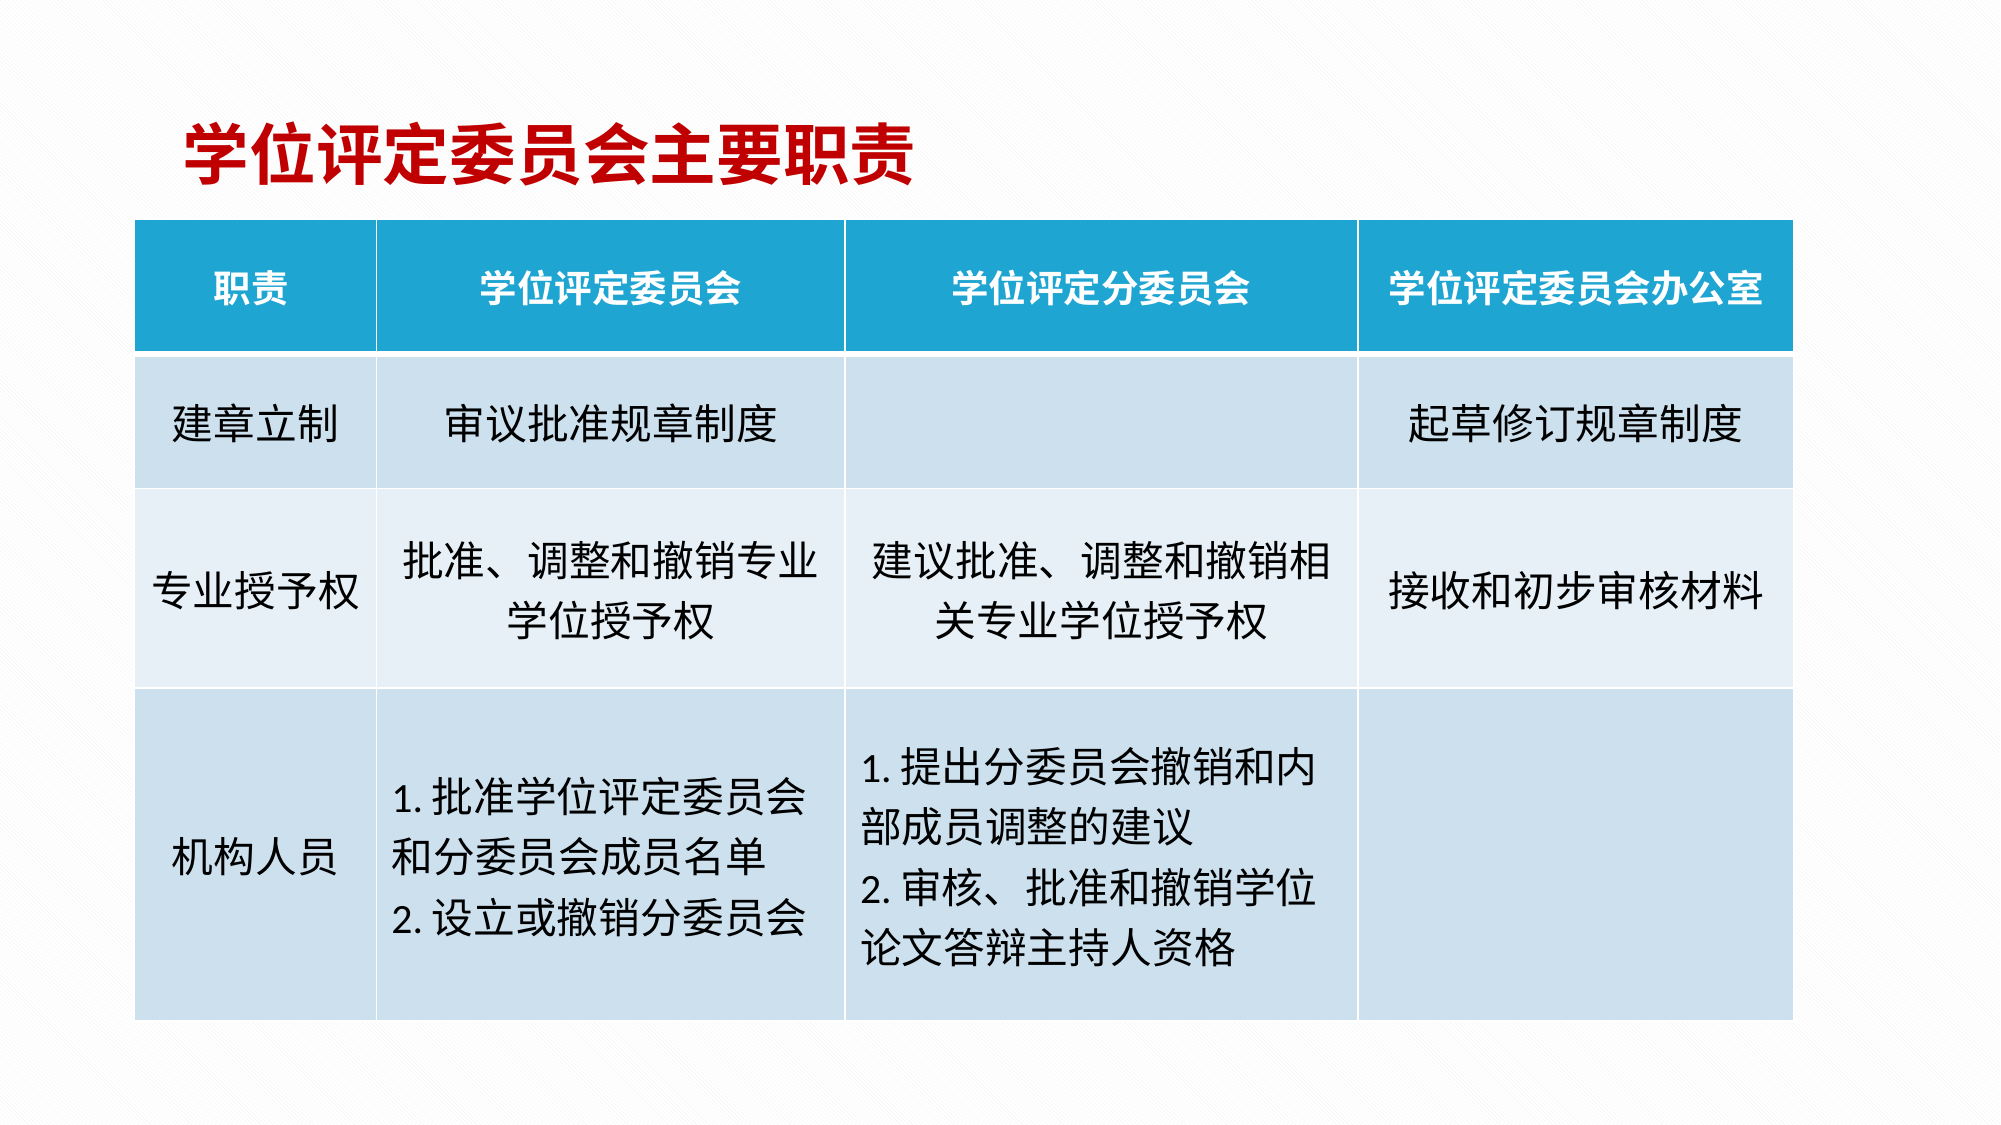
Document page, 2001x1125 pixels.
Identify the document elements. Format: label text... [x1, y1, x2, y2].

table_cell 1.提出分委员会撤销和内部成员调整的建议 2.审核、批准和撤销学位论文答辩主持人资格 [846, 689, 1357, 1020]
table_cell [1359, 689, 1793, 1020]
table_cell 起草修订规章制度 [1359, 357, 1793, 488]
table_cell [846, 357, 1357, 488]
table_cell 建议批准、调整和撤销相关专业学位授予权 [846, 489, 1357, 687]
table_header 职责 [135, 220, 376, 351]
text_box 学位评定委员会主要职责 [124, 65, 1563, 201]
table_cell 建章立制 [135, 357, 376, 488]
table_header 学位评定委员会办公室 [1359, 220, 1793, 351]
table_cell 批准、调整和撤销专业学位授予权 [377, 489, 844, 687]
table_cell 专业授予权 [135, 489, 376, 687]
table_header 学位评定分委员会 [846, 220, 1357, 351]
table_header 学位评定委员会 [377, 220, 844, 351]
table_cell 接收和初步审核材料 [1359, 489, 1793, 687]
table_cell 1.批准学位评定委员会和分委员会成员名单 2.设立或撤销分委员会 [377, 689, 844, 1020]
table_cell 机构人员 [135, 689, 376, 1020]
table_cell 审议批准规章制度 [377, 357, 844, 488]
